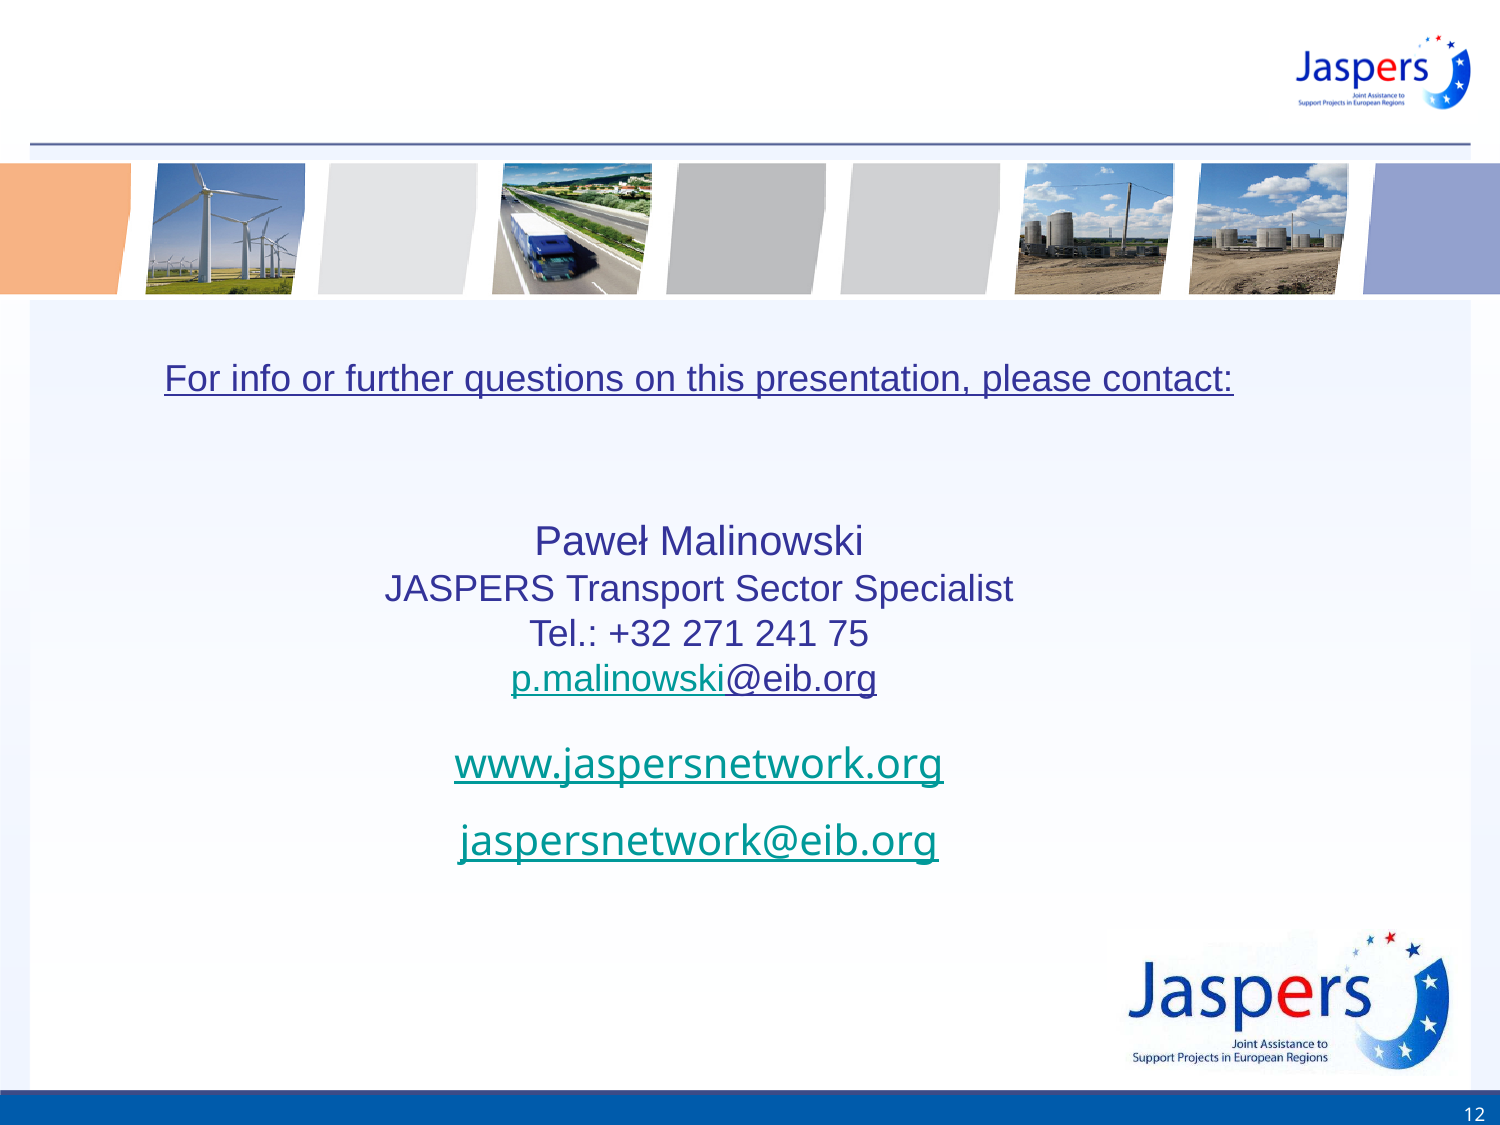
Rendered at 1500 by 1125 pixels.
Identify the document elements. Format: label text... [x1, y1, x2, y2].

picture [0, 0, 1500, 1125]
text_box For info or further questions on this presentation, please contact: Paweł Malinowski JASPERS Transport Sector Specialist Tel.: +32 271 241 75 p.malinowski@eib.org www.jaspersnetwork.org jaspersnetwork@eib.org [0, 309, 1399, 1007]
